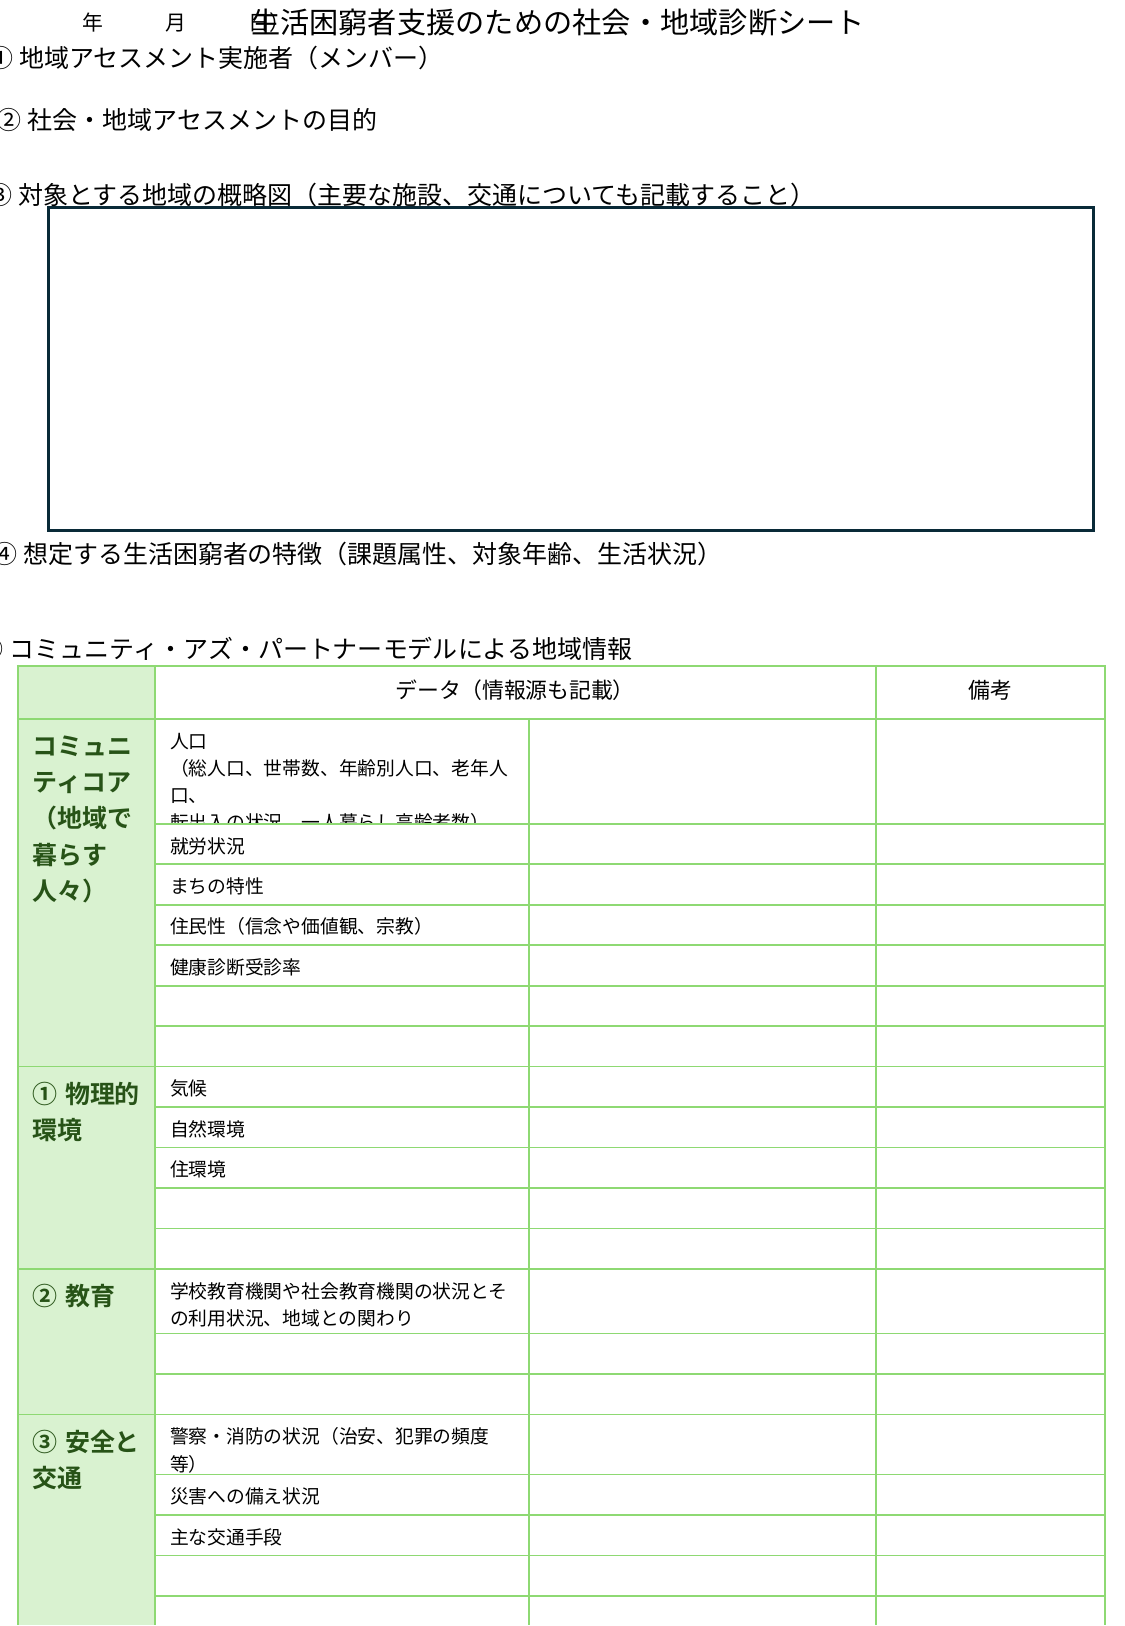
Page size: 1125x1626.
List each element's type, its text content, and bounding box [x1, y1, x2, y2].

table_cell [877, 946, 1104, 985]
table_cell 学校教育機関や社会教育機関の状況とその利用状況、地域との関わり [156, 1270, 528, 1333]
table_cell [877, 1375, 1104, 1414]
table_cell [156, 1556, 528, 1595]
table_cell [877, 1334, 1104, 1373]
table_cell [877, 1516, 1104, 1555]
table_cell 就労状況 [156, 825, 528, 863]
text_box ⑤コミュニティ・アズ・パートナーモデルによる地域情報 [0, 625, 648, 671]
table_cell ②教育 [19, 1270, 154, 1414]
table_cell 主な交通手段 [156, 1516, 528, 1555]
table_cell [156, 1334, 528, 1373]
table_cell [877, 987, 1104, 1025]
table_cell コミュニティコア （地域で暮らす人々） [19, 720, 154, 1066]
table_cell [530, 946, 875, 985]
text_box [47, 206, 1095, 532]
table_cell 気候 [156, 1067, 528, 1106]
table_cell [530, 1229, 875, 1268]
table_cell [877, 1067, 1104, 1106]
text_box ④想定する生活困窮者の特徴（課題属性、対象年齢、生活状況） [0, 530, 738, 576]
table_cell [877, 1148, 1104, 1187]
table_cell [530, 825, 875, 863]
table_cell 住環境 [156, 1148, 528, 1187]
table_cell [877, 1475, 1104, 1514]
table_cell [877, 825, 1104, 863]
text_box ①地域アセスメント実施者（メンバー） [0, 35, 459, 80]
table_cell [530, 987, 875, 1025]
text_box ③対象とする地域の概略図（主要な施設、交通についても記載すること） [0, 172, 831, 217]
table_header [19, 671, 154, 718]
table_cell [877, 865, 1104, 904]
table_cell [530, 1334, 875, 1373]
table_cell ③安全と交通 [19, 1415, 154, 1625]
table_cell [877, 1108, 1104, 1147]
table_cell [877, 1027, 1104, 1066]
table_cell [877, 906, 1104, 944]
table_header 備考 [877, 667, 1104, 718]
table_cell [530, 1270, 875, 1333]
table_cell 自然環境 [156, 1108, 528, 1147]
table_cell [530, 720, 875, 823]
table_cell まちの特性 [156, 865, 528, 904]
table_cell 災害への備え状況 [156, 1475, 528, 1514]
table_cell 健康診断受診率 [156, 946, 528, 985]
table_cell [877, 720, 1104, 823]
table_cell [530, 865, 875, 904]
table_cell [530, 1556, 875, 1595]
text_box （ 年 月 日） [0, 2, 305, 42]
table_cell [530, 1067, 875, 1106]
text_box 生活困窮者支援のための社会・地域診断シート [236, 0, 880, 47]
table_cell [530, 1415, 875, 1474]
table_cell [877, 1229, 1104, 1268]
table_cell [156, 1597, 528, 1625]
table_cell [877, 1556, 1104, 1595]
table_cell [530, 1148, 875, 1187]
table_cell [877, 1597, 1104, 1625]
table_cell [877, 1189, 1104, 1228]
table_cell 人口 （総人口、世帯数、年齢別人口、老年人口、 転出入の状況、一人暮らし高齢者数） [156, 720, 528, 823]
table_cell [156, 1027, 528, 1066]
table_cell [156, 1375, 528, 1414]
table_cell [156, 1189, 528, 1228]
table_cell [156, 1229, 528, 1268]
table_cell [530, 1597, 875, 1625]
table_header データ（情報源も記載） [156, 667, 875, 718]
table_cell [530, 1108, 875, 1147]
table_cell [156, 987, 528, 1025]
table_cell 住民性（信念や価値観、宗教） [156, 906, 528, 944]
table_cell [530, 1027, 875, 1066]
text_box ②社会・地域アセスメントの目的 [0, 97, 393, 143]
table_cell [530, 1475, 875, 1514]
table_cell ①物理的環境 [19, 1067, 154, 1268]
table_cell [877, 1270, 1104, 1333]
table_cell 警察・消防の状況（治安、犯罪の頻度 等） [156, 1415, 528, 1474]
table_cell [530, 906, 875, 944]
table_cell [530, 1375, 875, 1414]
table_cell [877, 1415, 1104, 1474]
table_cell [530, 1516, 875, 1555]
table_cell [530, 1189, 875, 1228]
